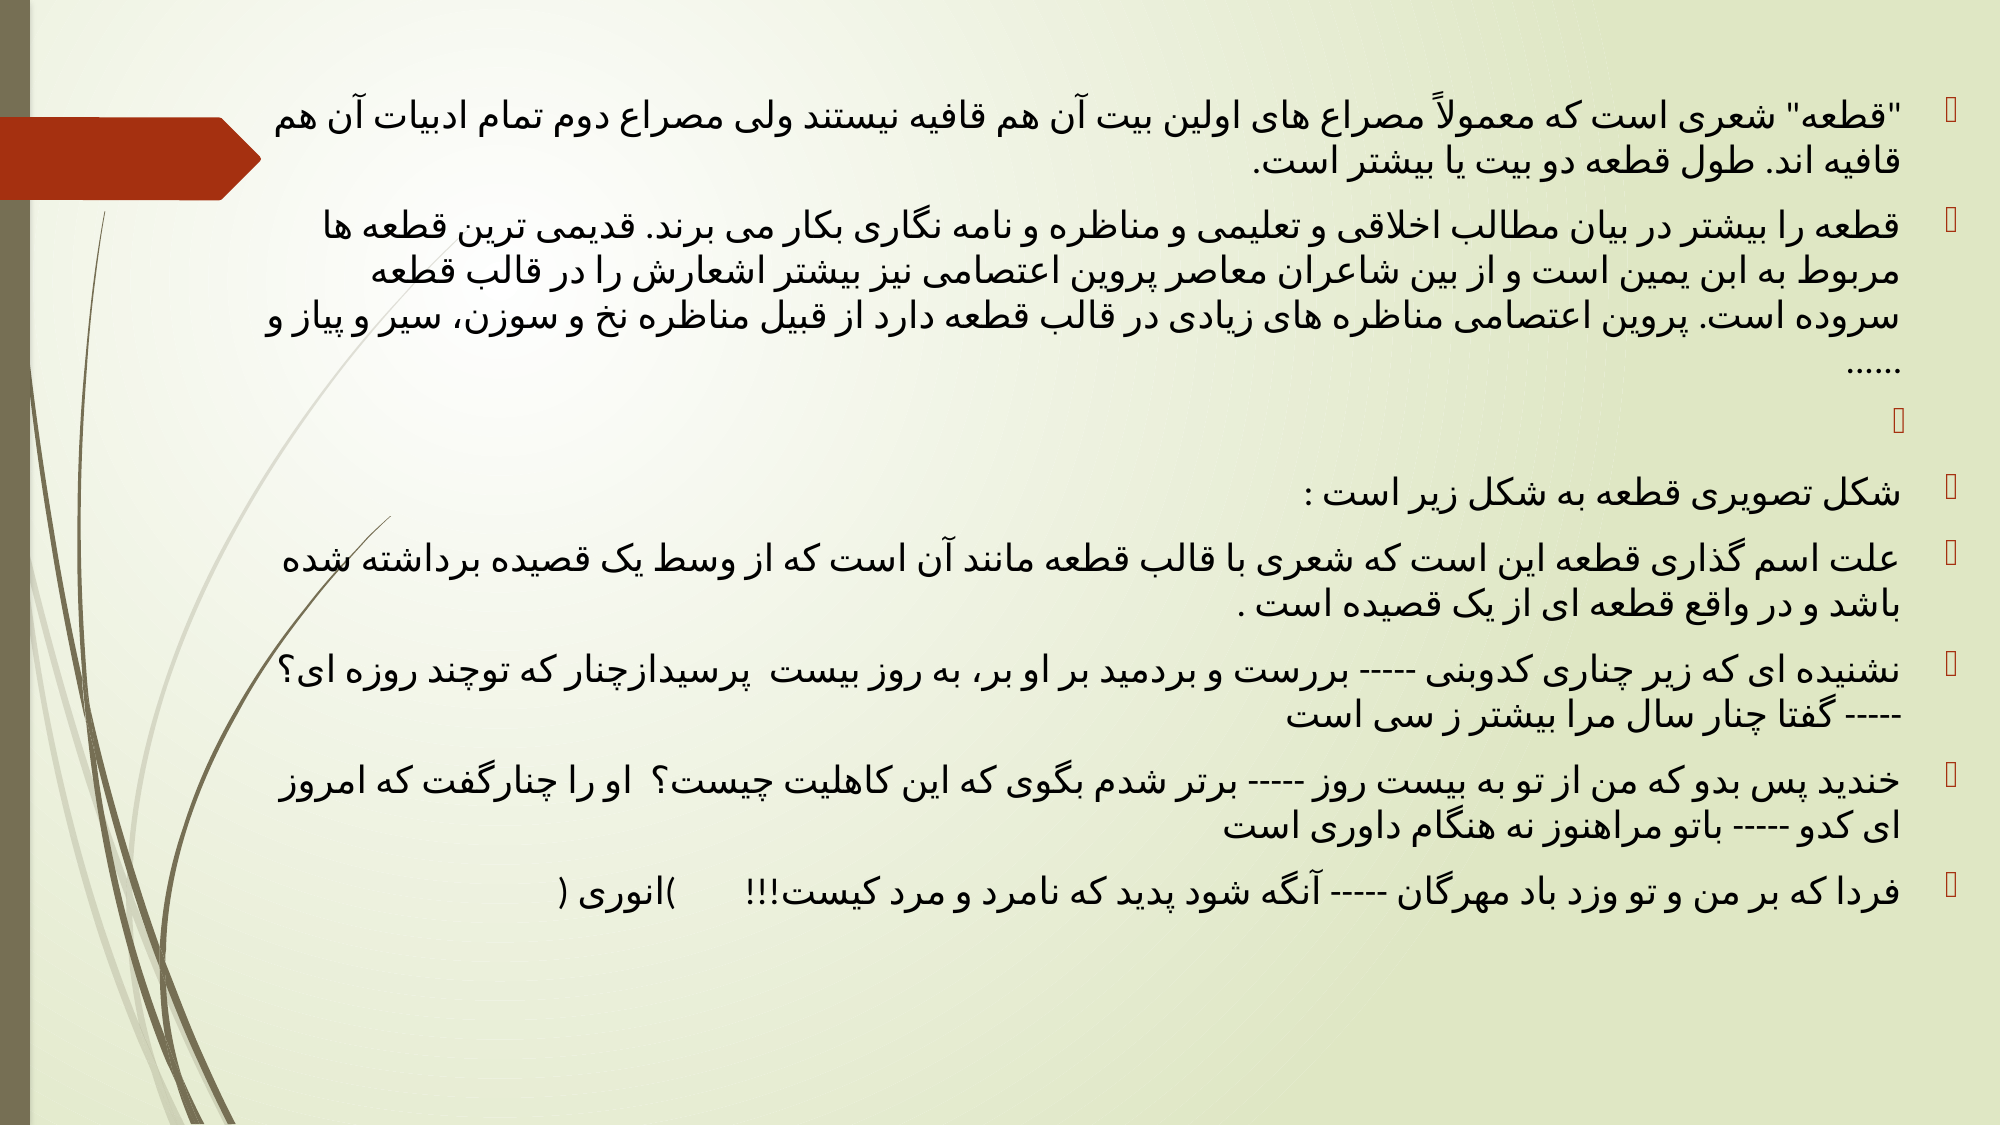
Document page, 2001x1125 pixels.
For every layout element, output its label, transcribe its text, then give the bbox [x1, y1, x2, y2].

list "قطعه" شعری است که معمولاً مصراع های اولین بیت آن هم قافیه نیستند ولی مصراع دوم تمام ادبیات آن هم قافیه اند. طول قطعه دو بیت یا بیشتر است. قطعه را بیشتر در بیان مطالب اخلاقی و تعلیمی و مناظره و نامه نگاری بکار می برند. قدیمی ترین قطعه ها مربوط به ابن یمین است و از بین شاعران معاصر پروین اعتصامی نیز بیشتر اشعارش را در قالب قطعه سروده است. پروین اعتصامی مناظره های زیادی در قالب قطعه دارد از قبیل مناظره نخ و سوزن، سیر و پیاز و ...... شکل تصویری قطعه به شکل زیر است : علت اسم گذاری قطعه این است که شعری با قالب قطعه مانند آن است که از وسط یک قصیده برداشته شده باشد و در واقع قطعه ای از یک قصیده است . نشنیده ای که زیر چناری کدوبنی ----- بررست و بردمید بر او بر، به روز بیست پرسیدازچنار که توچند روزه ای؟ ----- گفتا چنار سال مرا بیشتر ز سی است خندید پس بدو که من از تو به بیست روز ----- برتر شدم بگوی که این کاهلیت چیست؟ او را چنارگفت که امروز ای کدو ----- باتو مراهنوز نه هنگام داوری است فردا که بر من و تو وزد باد مهرگان ----- آنگه شود پدید که نامرد و مرد کیست!!! )انوری ( [248, 83, 1974, 1042]
